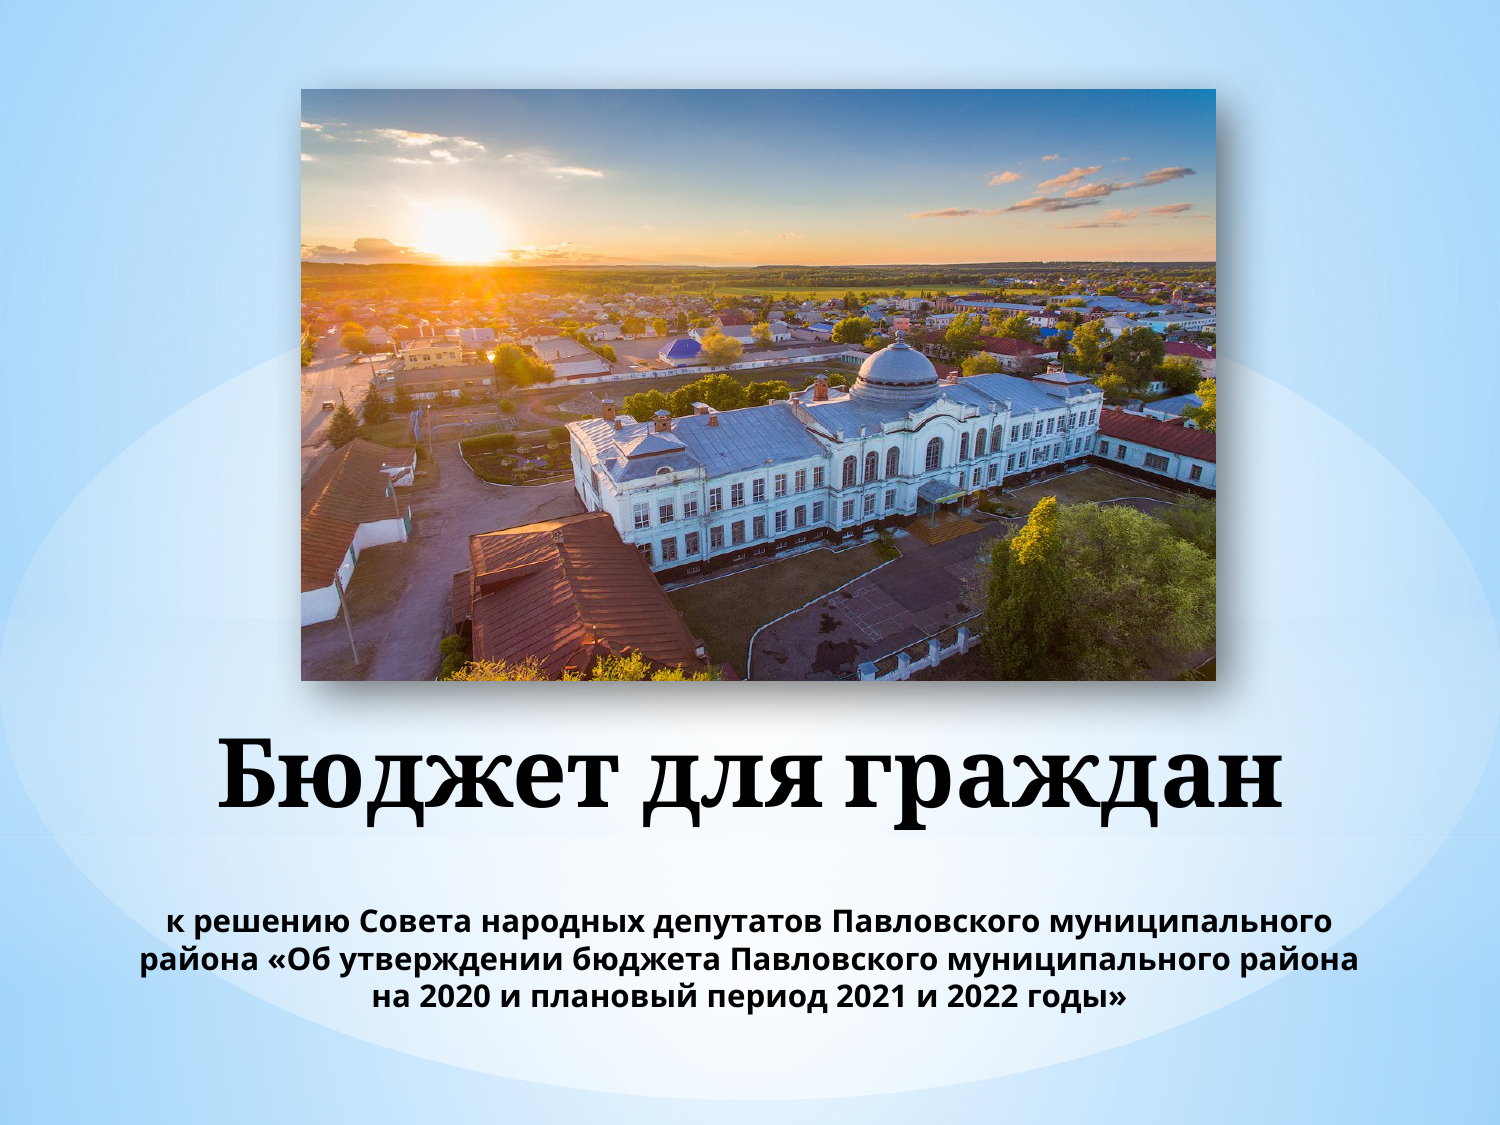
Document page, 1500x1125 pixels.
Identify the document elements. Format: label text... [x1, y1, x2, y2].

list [300, 89, 1216, 681]
title Бюджет для граждан к решению Совета народных депутатов Павловского муниципального района «Об утверждении бюджета Павловского муниципального района на 2020 и плановый период 2021 и 2022 годы» [100, 704, 1400, 1083]
